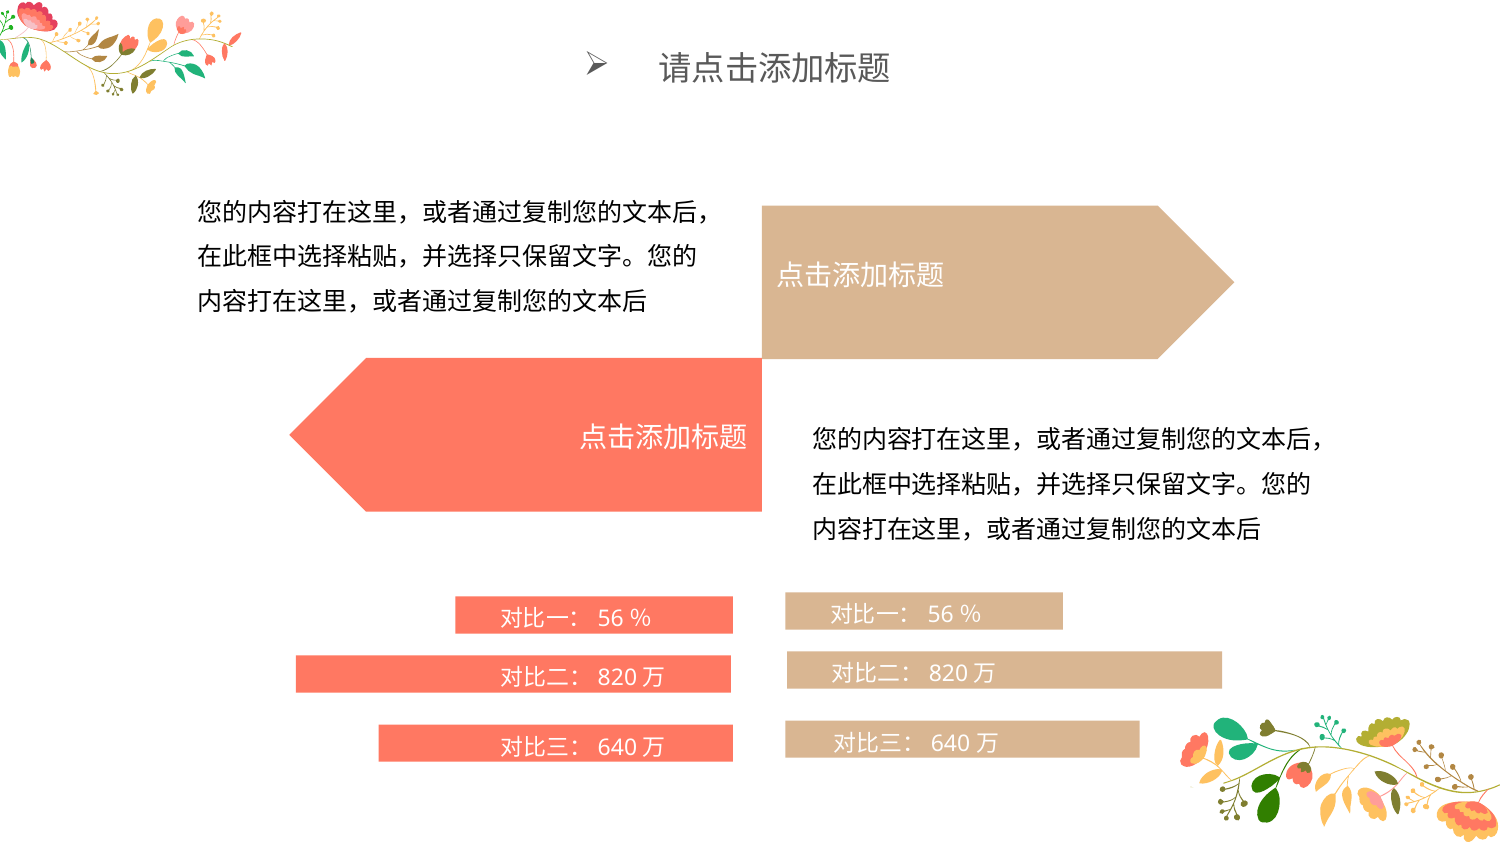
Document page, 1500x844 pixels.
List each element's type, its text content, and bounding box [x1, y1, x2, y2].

text_box [784, 720, 1141, 759]
text_box [760, 204, 1236, 361]
text_box 您的内容打在这里，或者通过复制您的文本后，在此框中选择粘贴，并选择只保留文字。您的内容打在这里，或者通过复制您的文本后 [797, 401, 1329, 551]
text_box 对比三：640万 [485, 725, 681, 768]
text_box [786, 650, 1223, 690]
text_box 对比一：56％ [815, 592, 998, 635]
text_box [295, 654, 732, 694]
text_box 您的内容打在这里，或者通过复制您的文本后，在此框中选择粘贴，并选择只保留文字。您的内容打在这里，或者通过复制您的文本后 [182, 173, 715, 324]
text_box 对比二：820万 [816, 651, 1012, 694]
text_box [784, 591, 1064, 631]
text_box 请点击添加标题 [568, 40, 907, 95]
text_box 对比二：820万 [485, 655, 681, 698]
text_box [287, 356, 763, 513]
text_box 对比一：56％ [485, 596, 668, 639]
text_box [378, 724, 734, 763]
text_box 点击添加标题 [360, 411, 762, 461]
text_box 对比三：640万 [818, 721, 1014, 764]
text_box 点击添加标题 [761, 249, 1164, 298]
text_box [454, 595, 734, 635]
